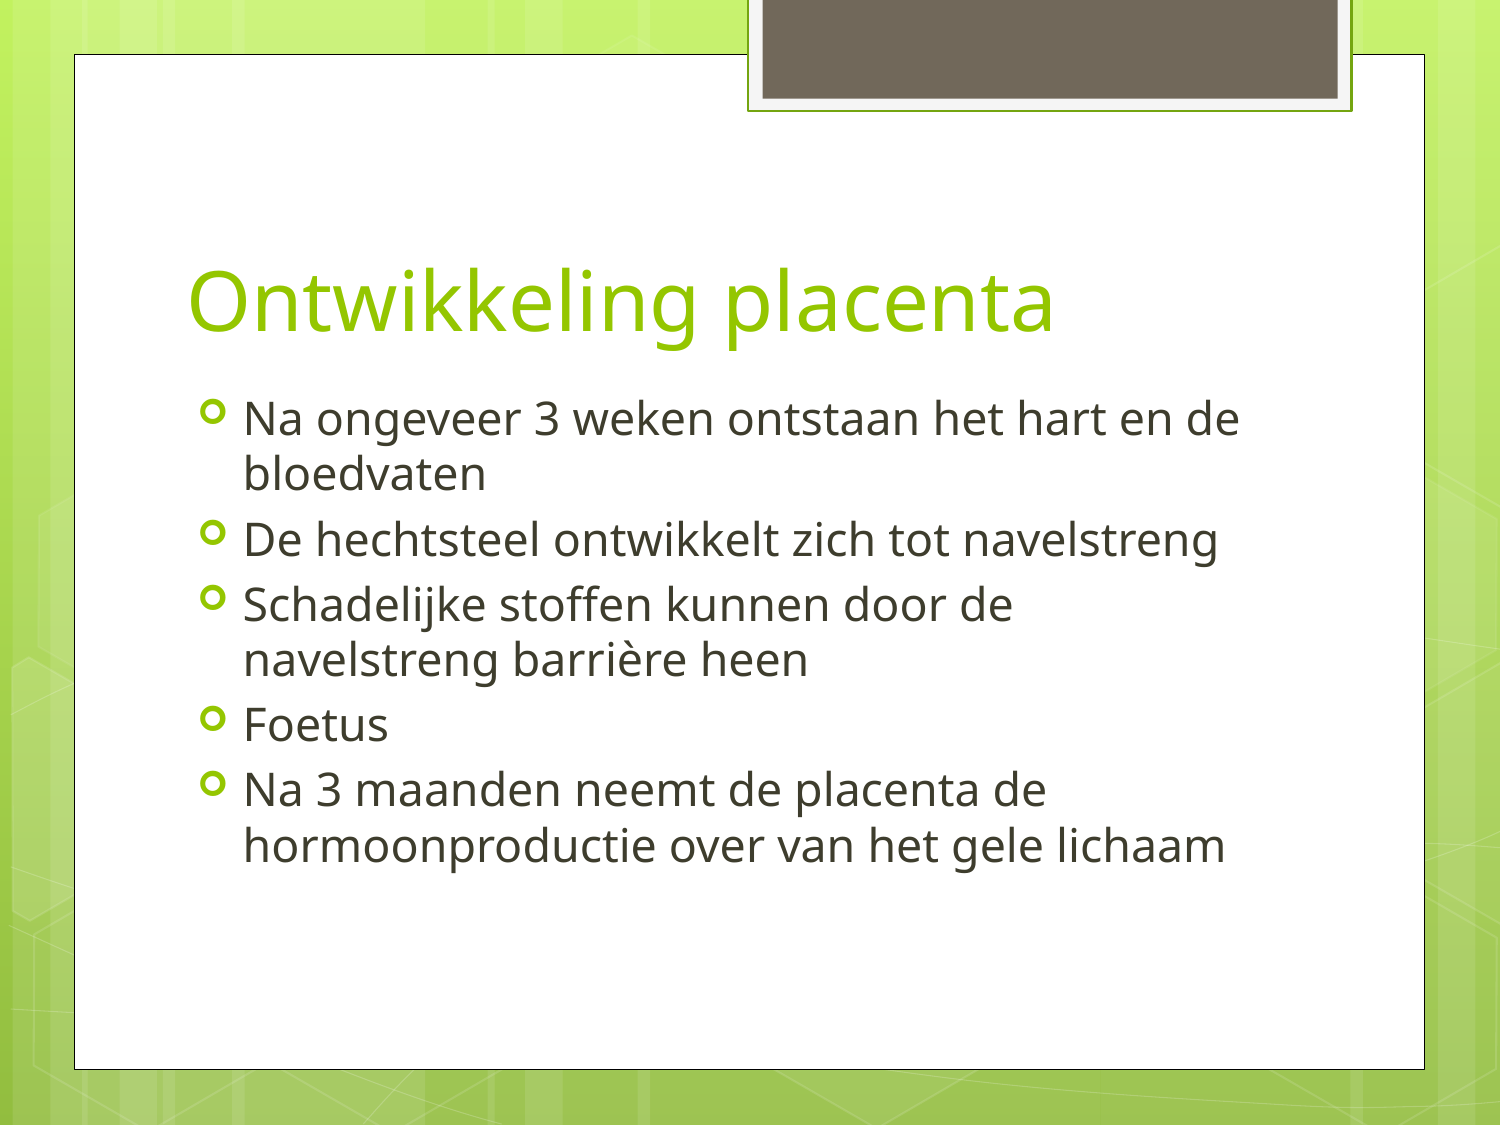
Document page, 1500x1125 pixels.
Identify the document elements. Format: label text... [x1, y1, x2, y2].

list Na ongeveer 3 weken ontstaan het hart en de bloedvaten De hechtsteel ontwikkelt zich tot navelstreng Schadelijke stoffen kunnen door de navelstreng barrière heen Foetus Na 3 maanden neemt de placenta de hormoonproductie over van het gele lichaam [171, 381, 1283, 957]
title Ontwikkeling placenta [171, 168, 1324, 357]
